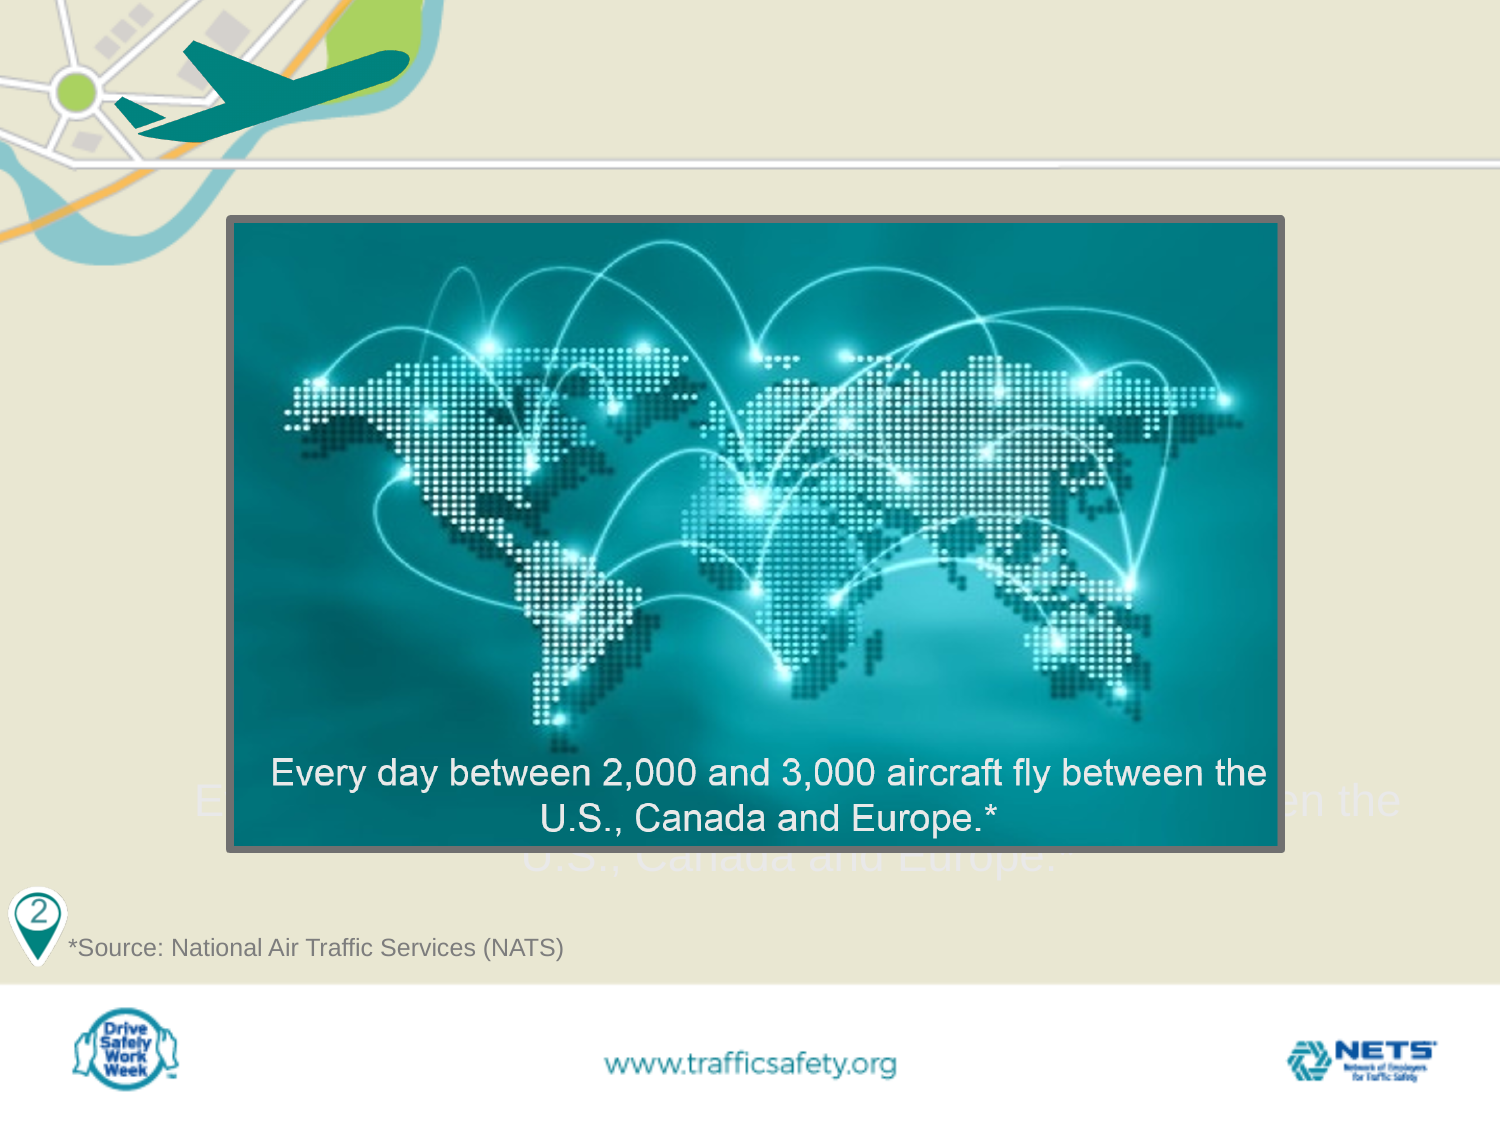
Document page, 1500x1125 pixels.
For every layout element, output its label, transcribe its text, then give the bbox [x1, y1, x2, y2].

text_box Every day between 2,000 and 3,000 aircraft fly between the U.S., Canada and Europe.* [166, 763, 1430, 888]
picture [0, 0, 1500, 1125]
text_box *Source: National Air Traffic Services (NATS) [60, 923, 1096, 969]
